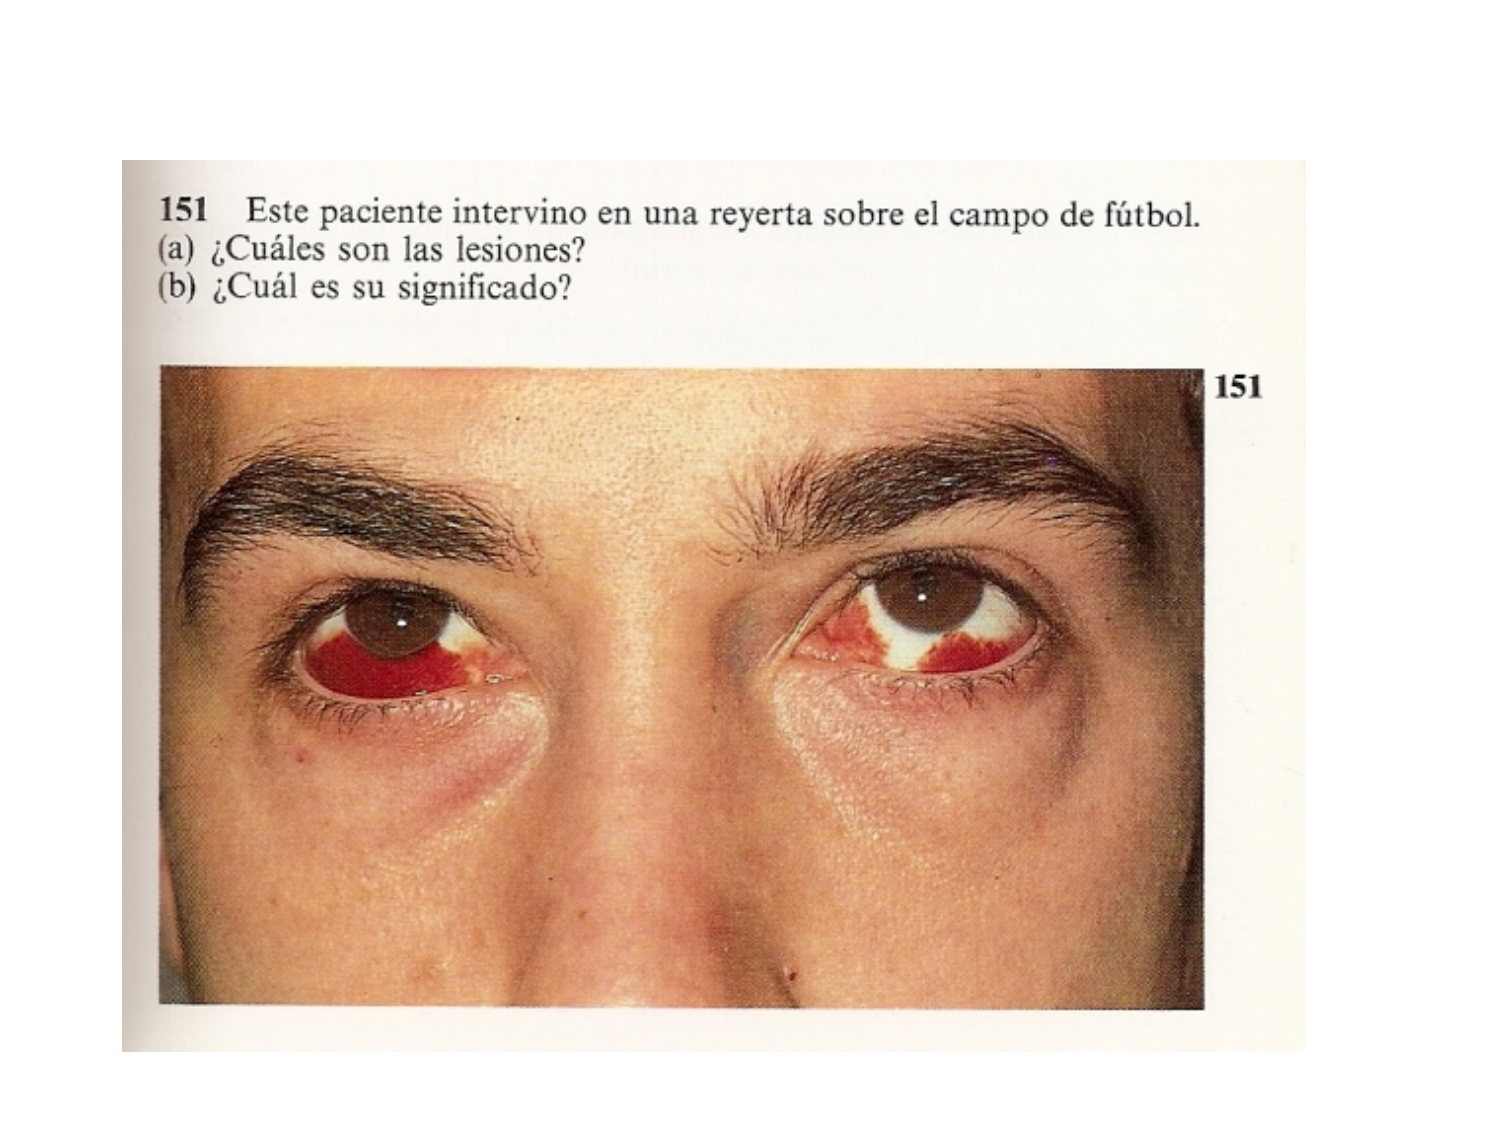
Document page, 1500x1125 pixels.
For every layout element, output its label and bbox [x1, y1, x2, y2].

list [121, 160, 1306, 1053]
